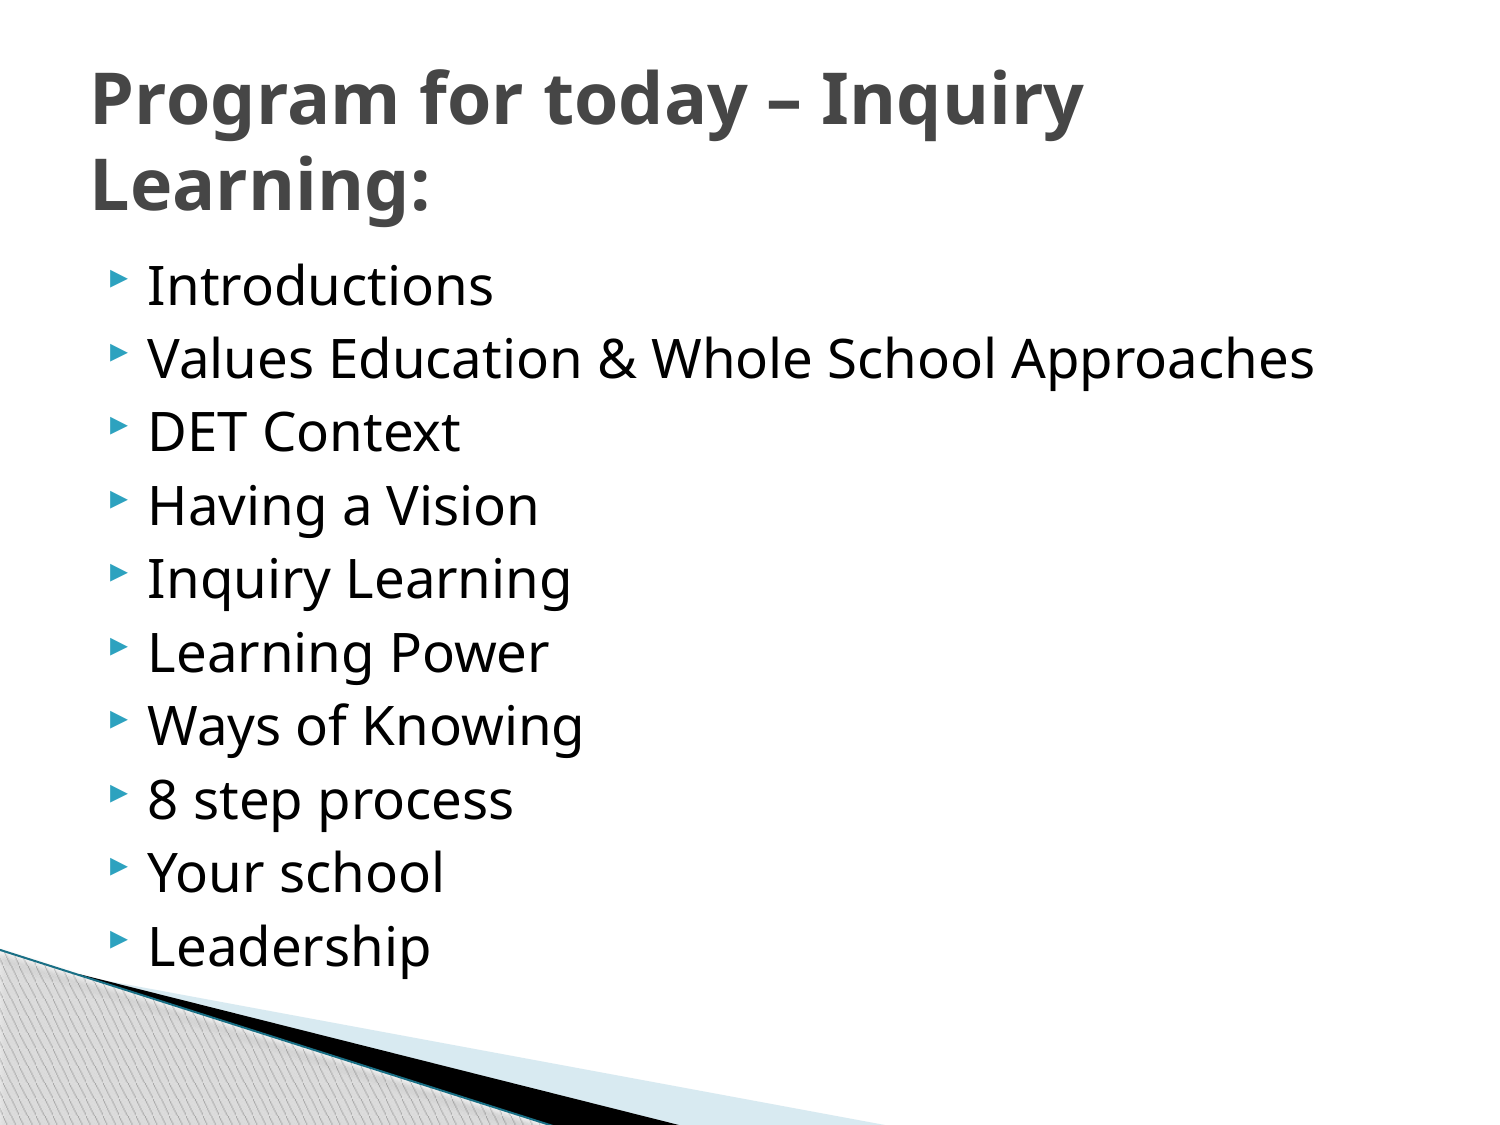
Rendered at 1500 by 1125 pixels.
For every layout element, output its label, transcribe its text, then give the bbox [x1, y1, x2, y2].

list Introductions Values Education & Whole School Approaches DET Context Having a Vision Inquiry Learning Learning Power Ways of Knowing 8 step process Your school Leadership [75, 243, 1425, 986]
title Program for today – Inquiry Learning: [75, 45, 1425, 233]
